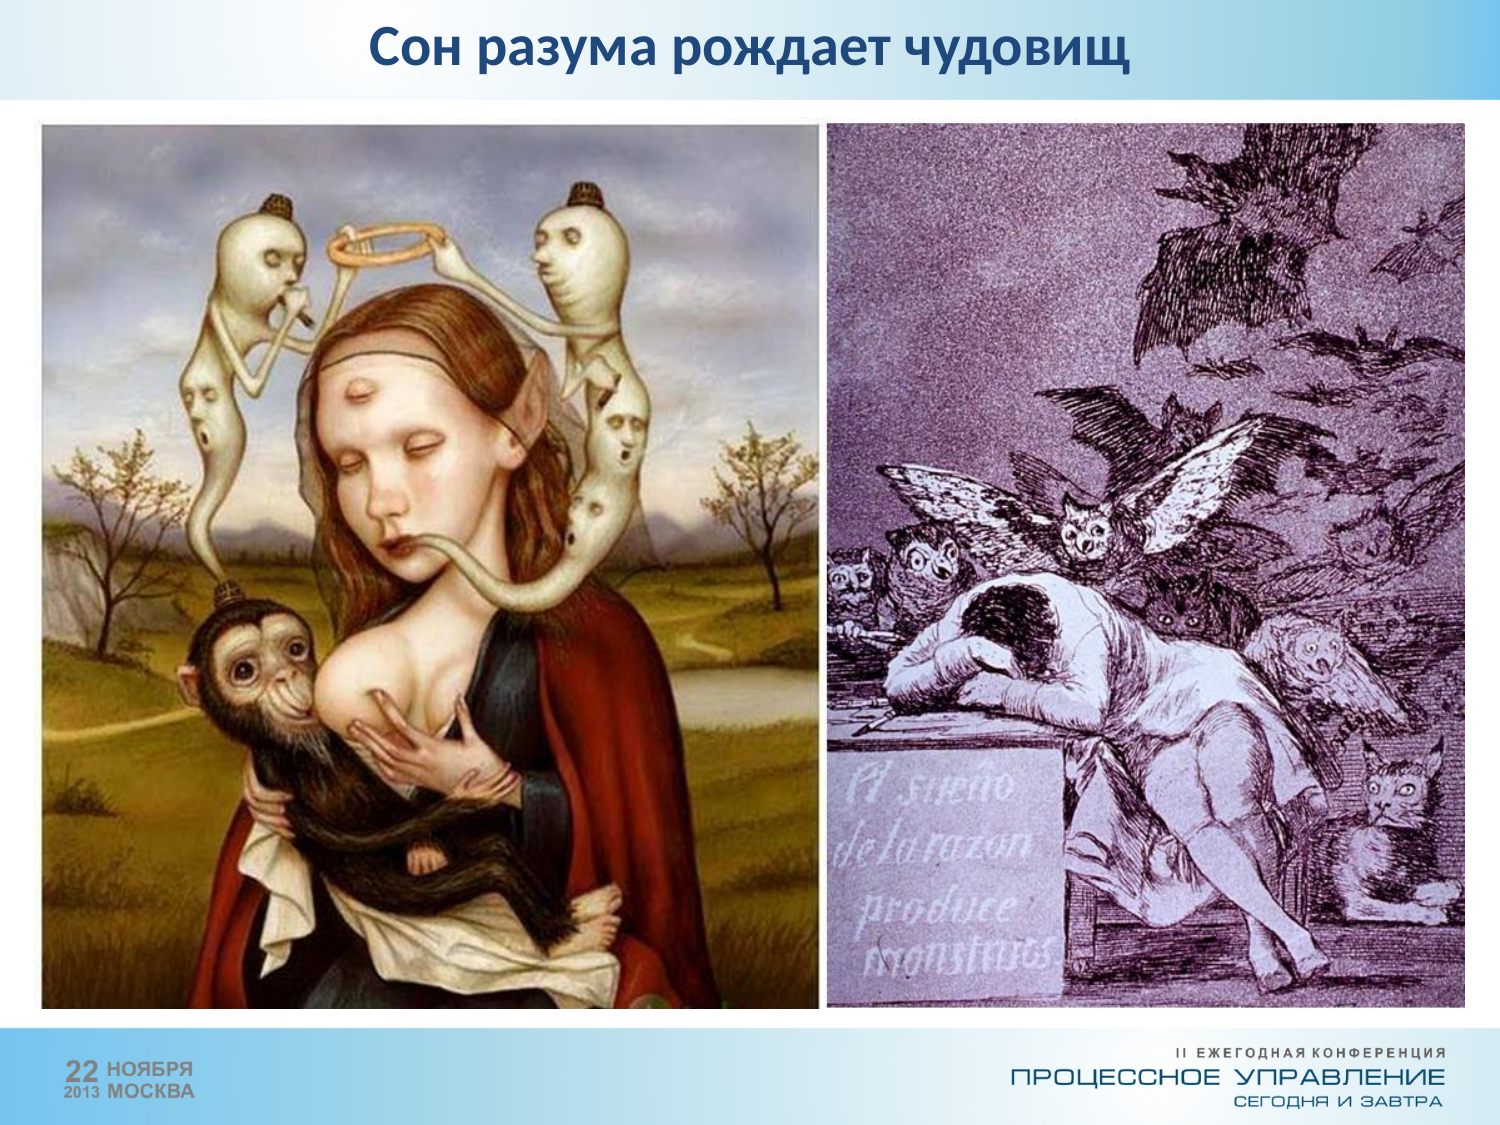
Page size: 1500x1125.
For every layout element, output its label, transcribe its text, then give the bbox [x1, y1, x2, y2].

list Сон разума рождает чудовищ [29, 0, 1471, 107]
picture [0, 0, 1500, 1125]
